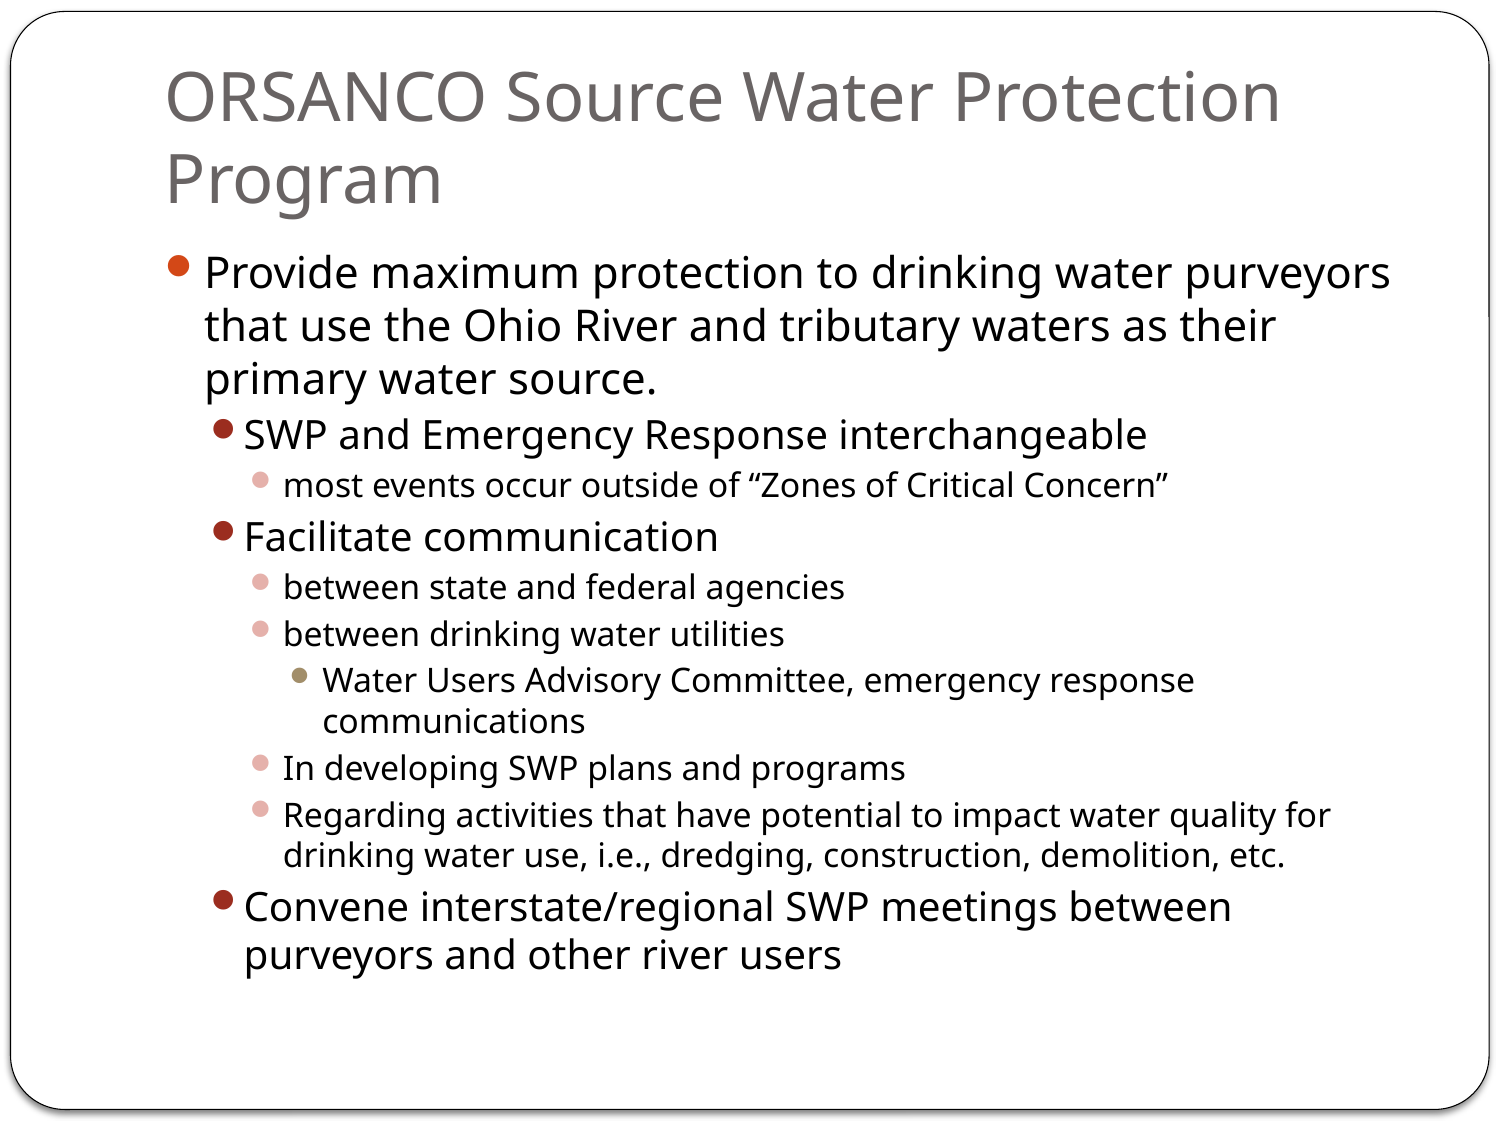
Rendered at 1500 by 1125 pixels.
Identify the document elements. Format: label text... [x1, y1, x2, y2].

title ORSANCO Source Water Protection Program [150, 45, 1425, 233]
list Provide maximum protection to drinking water purveyors that use the Ohio River and tributary waters as their primary water source. SWP and Emergency Response interchangeable most events occur outside of “Zones of Critical Concern” Facilitate communication between state and federal agencies between drinking water utilities Water Users Advisory Committee, emergency response communications In developing SWP plans and programs Regarding activities that have potential to impact water quality for drinking water use, i.e., dredging, construction, demolition, etc. Convene interstate/regional SWP meetings between purveyors and other river users [150, 237, 1425, 988]
